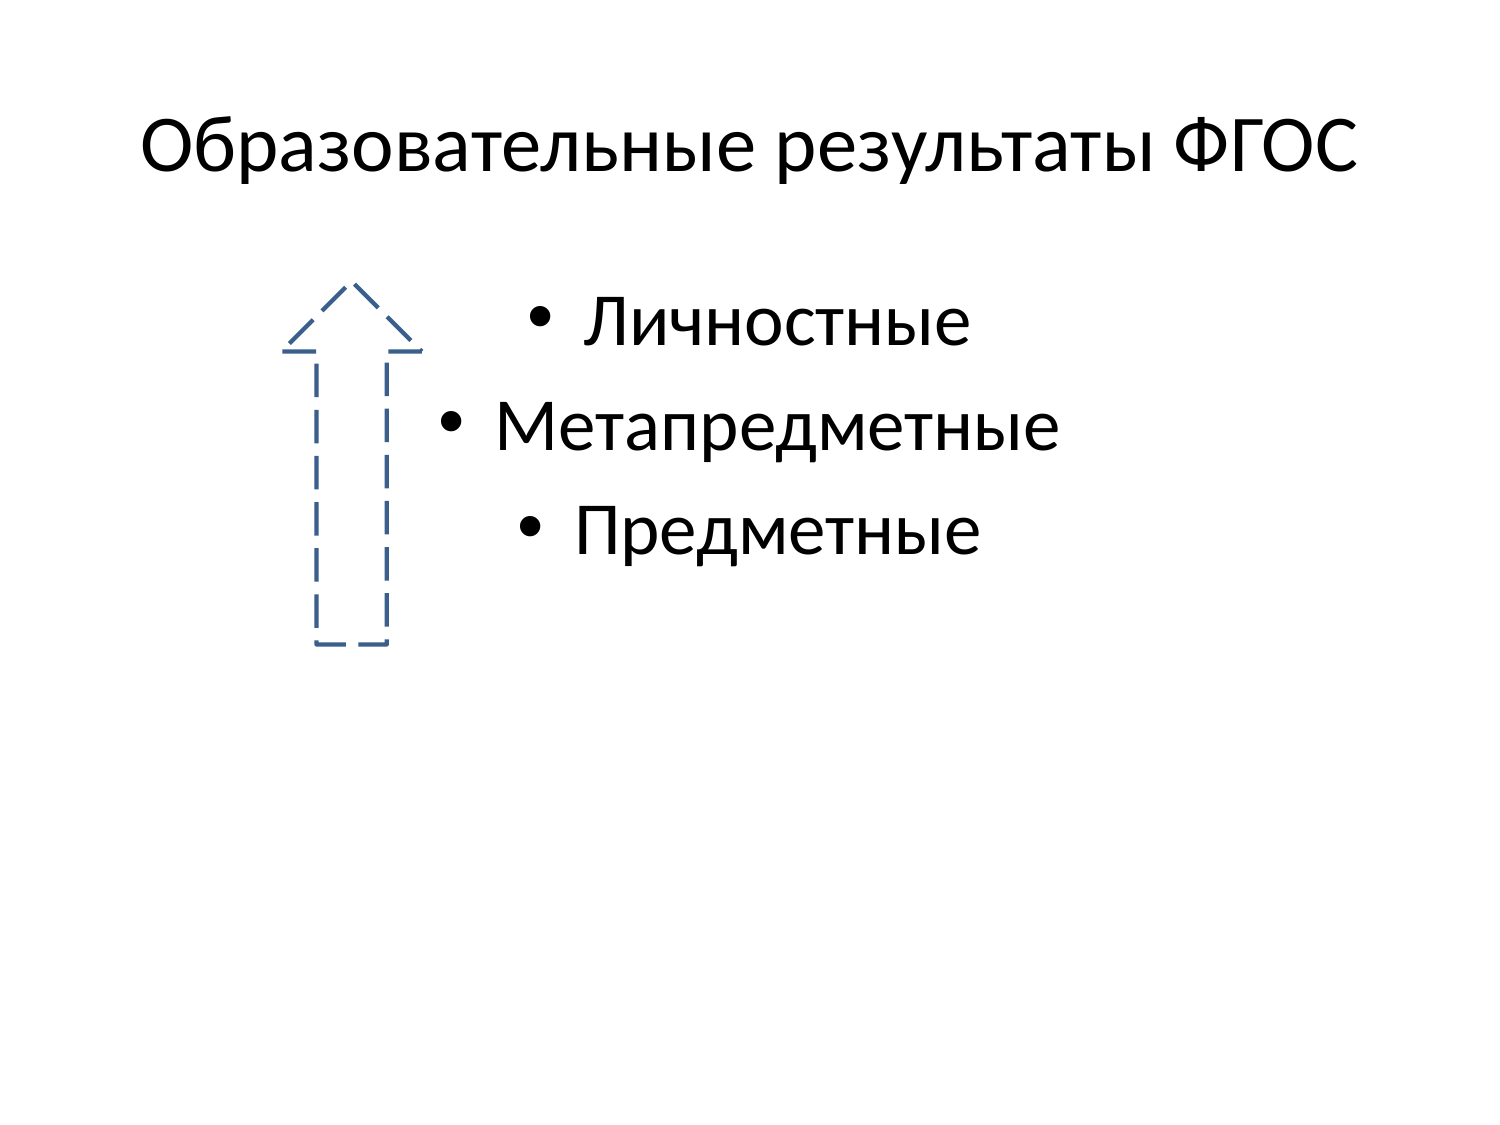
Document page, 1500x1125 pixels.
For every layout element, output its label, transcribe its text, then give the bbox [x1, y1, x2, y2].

title Образовательные результаты ФГОС [75, 45, 1425, 233]
list Личностные Метапредметные Предметные [75, 262, 1425, 1005]
text_box [281, 281, 424, 647]
